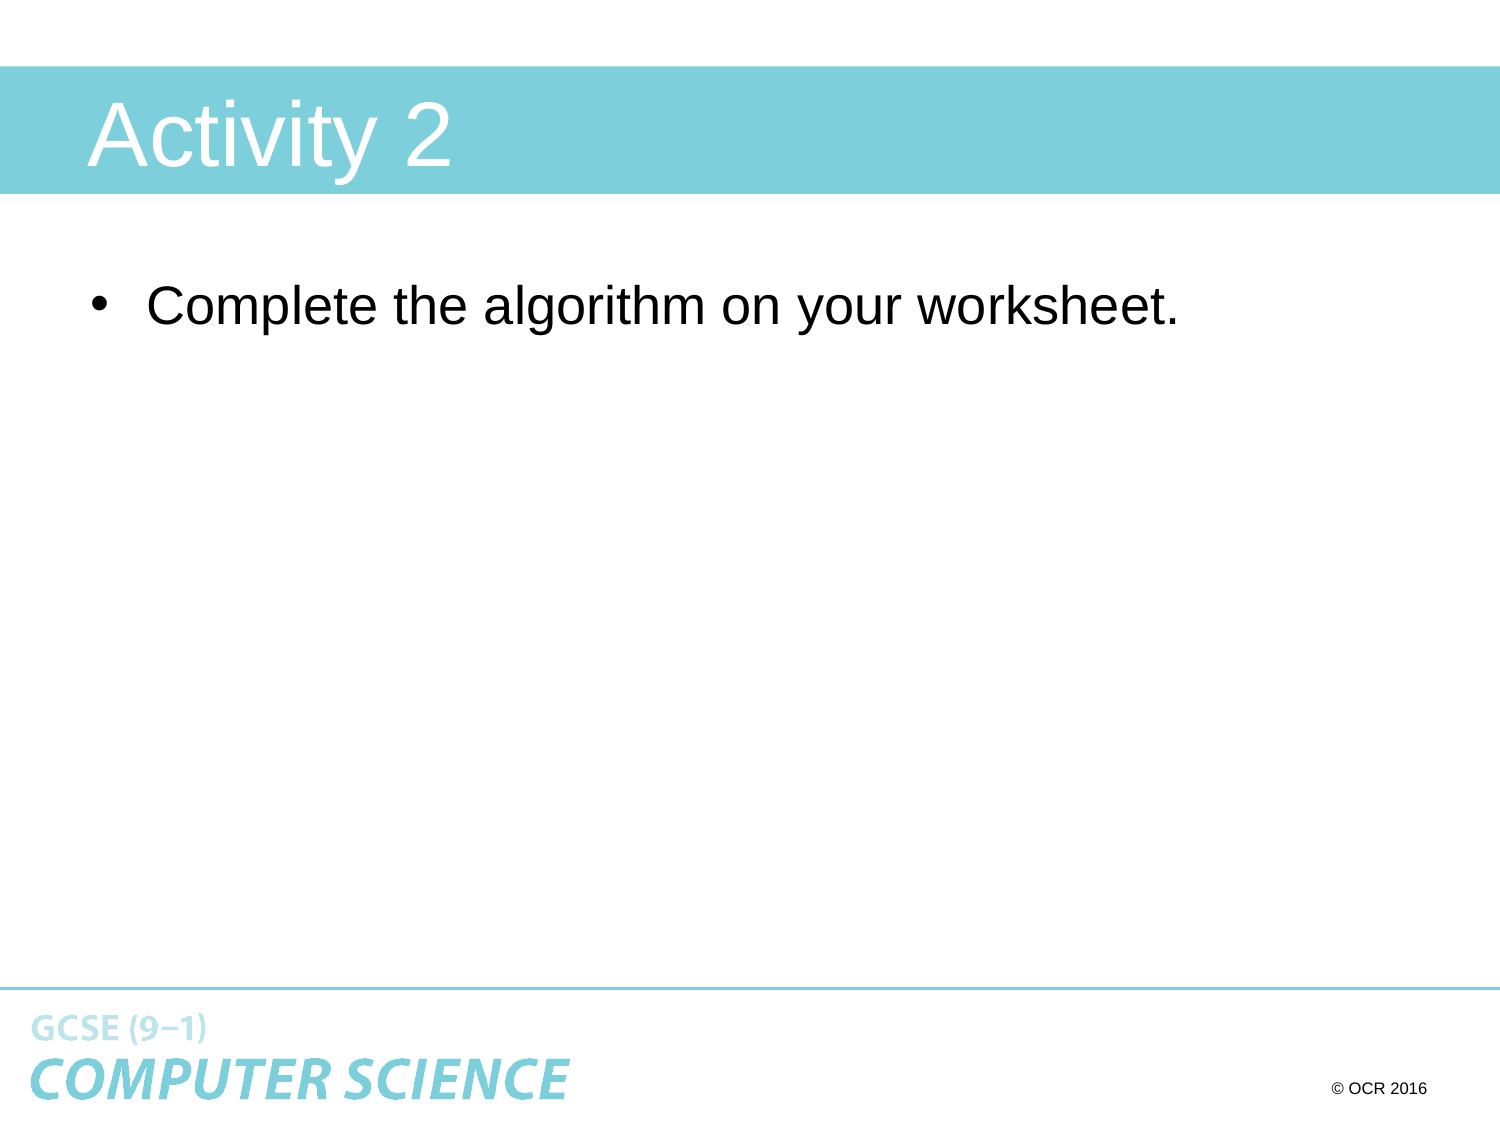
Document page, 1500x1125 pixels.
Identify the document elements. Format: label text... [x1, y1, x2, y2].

list Complete the algorithm on your worksheet. [75, 262, 1425, 965]
text_box [112, 219, 1400, 953]
title Activity 2 [0, 66, 1500, 194]
picture [0, 987, 1500, 1124]
